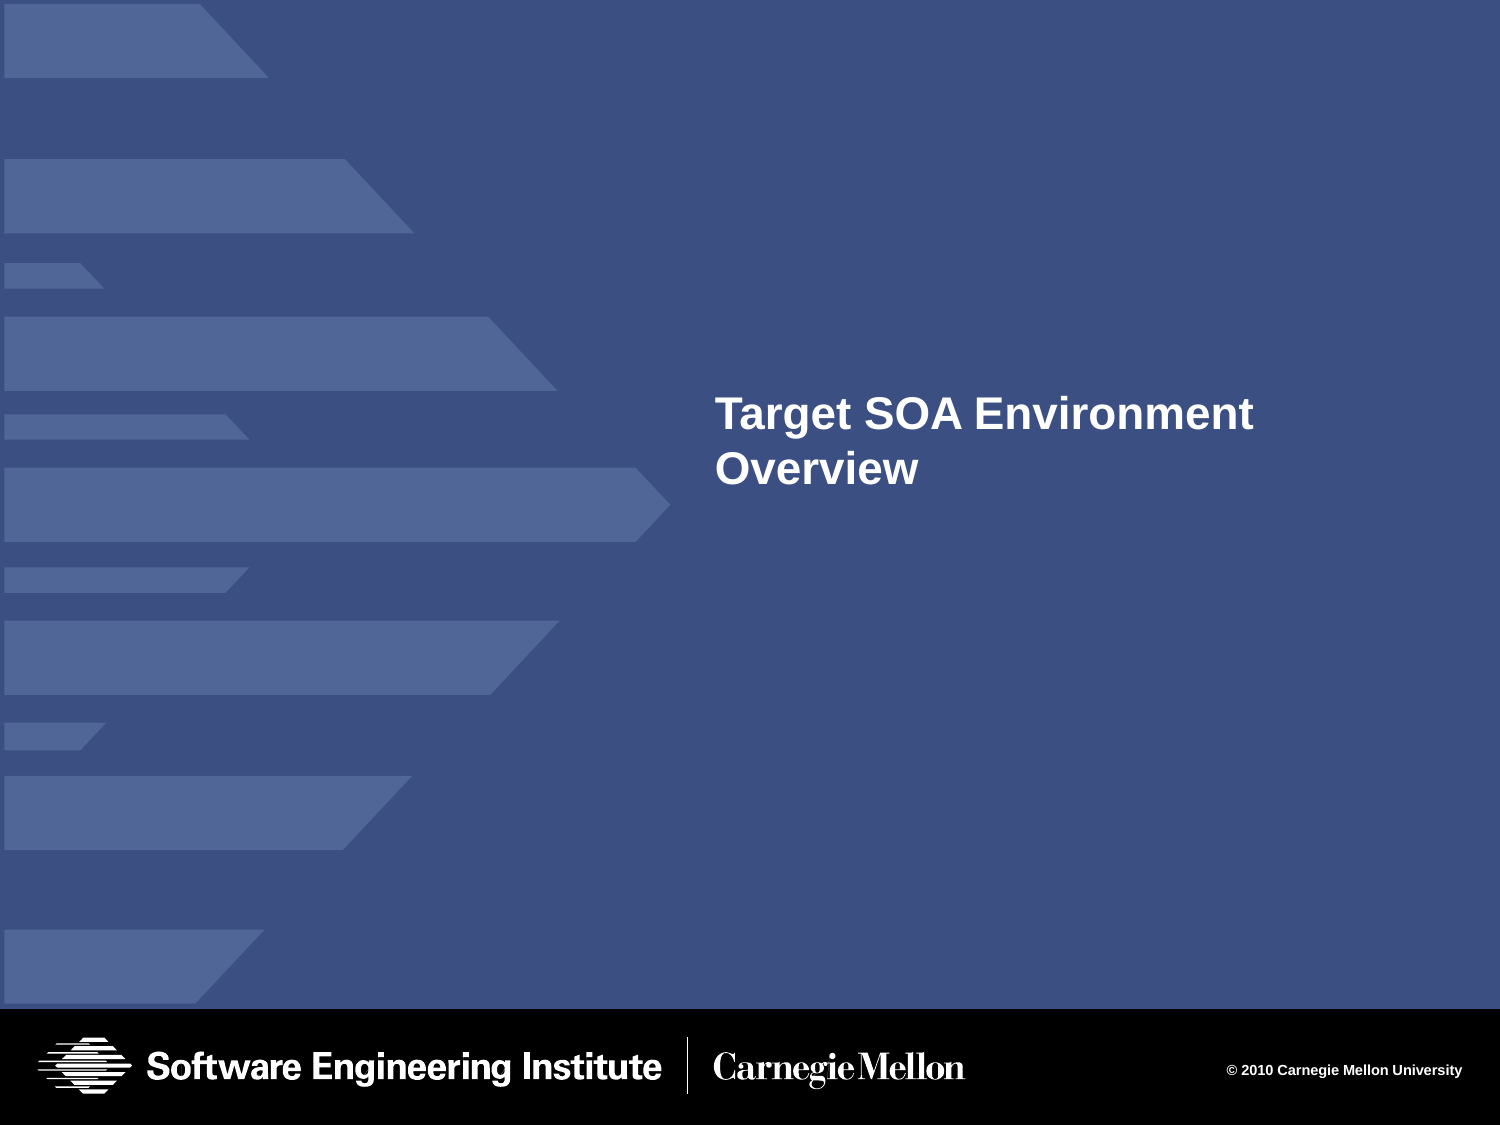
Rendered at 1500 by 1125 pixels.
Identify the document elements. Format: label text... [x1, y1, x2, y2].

title Target SOA Environment Overview [699, 376, 1401, 503]
